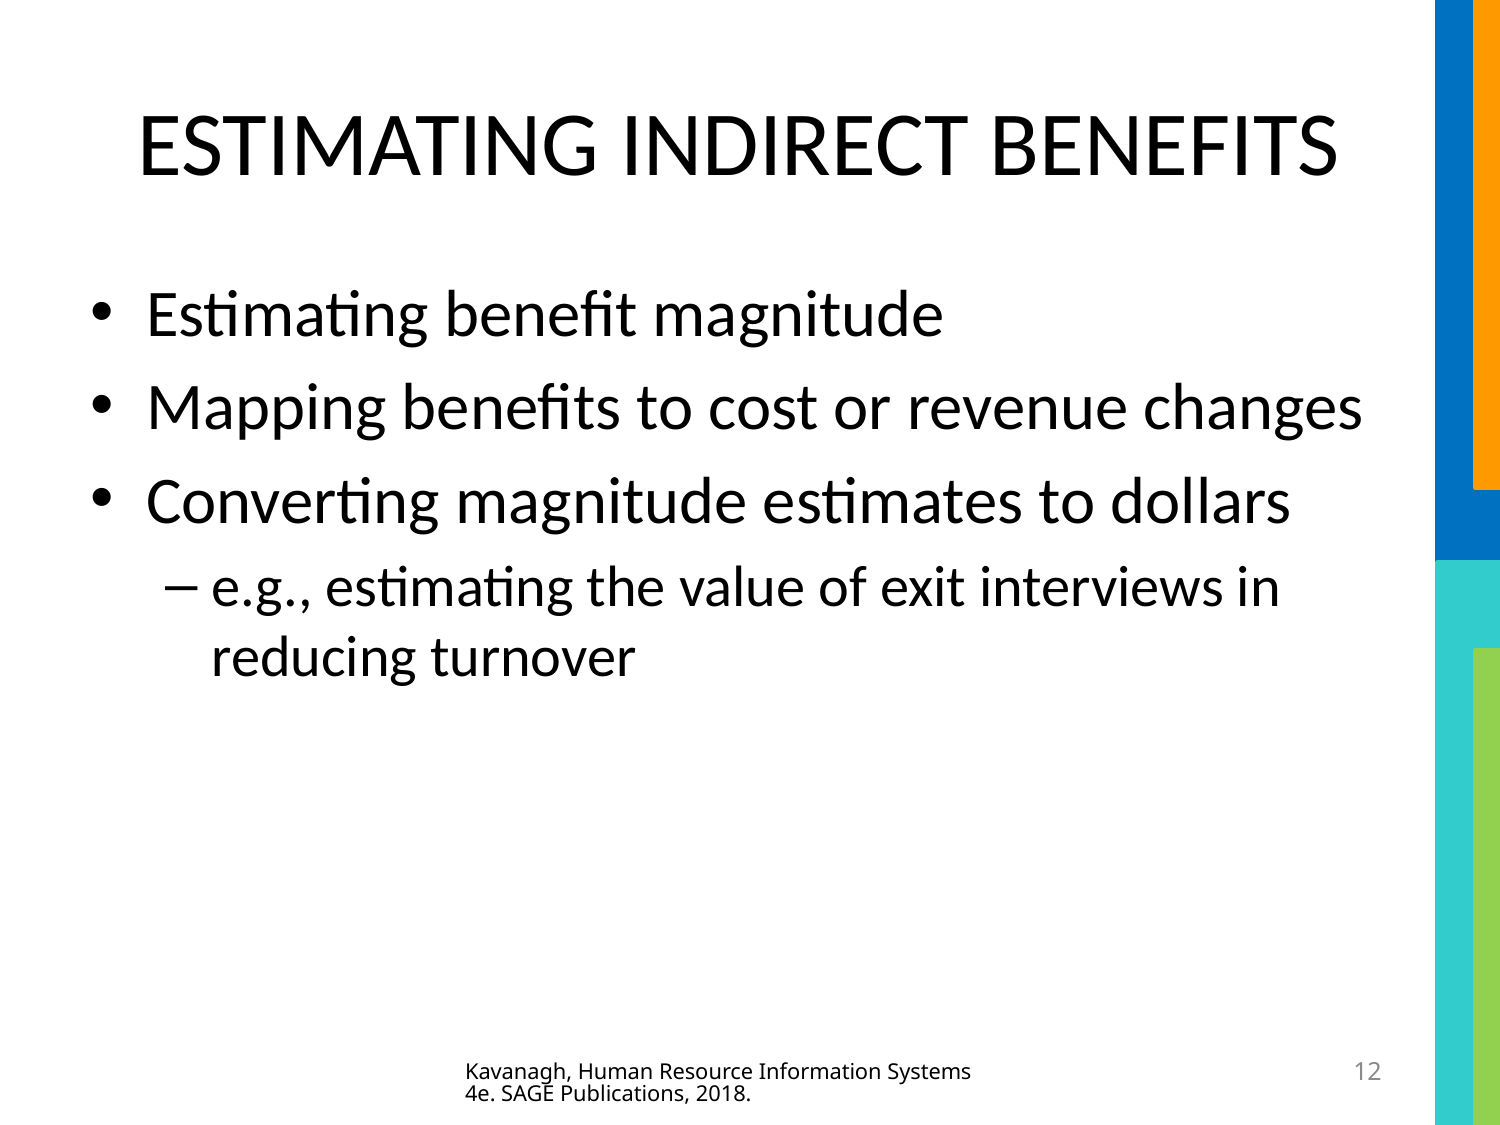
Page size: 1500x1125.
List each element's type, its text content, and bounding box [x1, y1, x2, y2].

slide_number 12 [1059, 1042, 1397, 1103]
list Estimating benefit magnitude Mapping benefits to cost or revenue changes Converting magnitude estimates to dollars e.g., estimating the value of exit interviews in reducing turnover [75, 262, 1425, 1005]
footer Kavanagh, Human Resource Information Systems 4e. SAGE Publications, 2018. [450, 1042, 1004, 1103]
title ESTIMATING INDIRECT BENEFITS [75, 45, 1425, 233]
